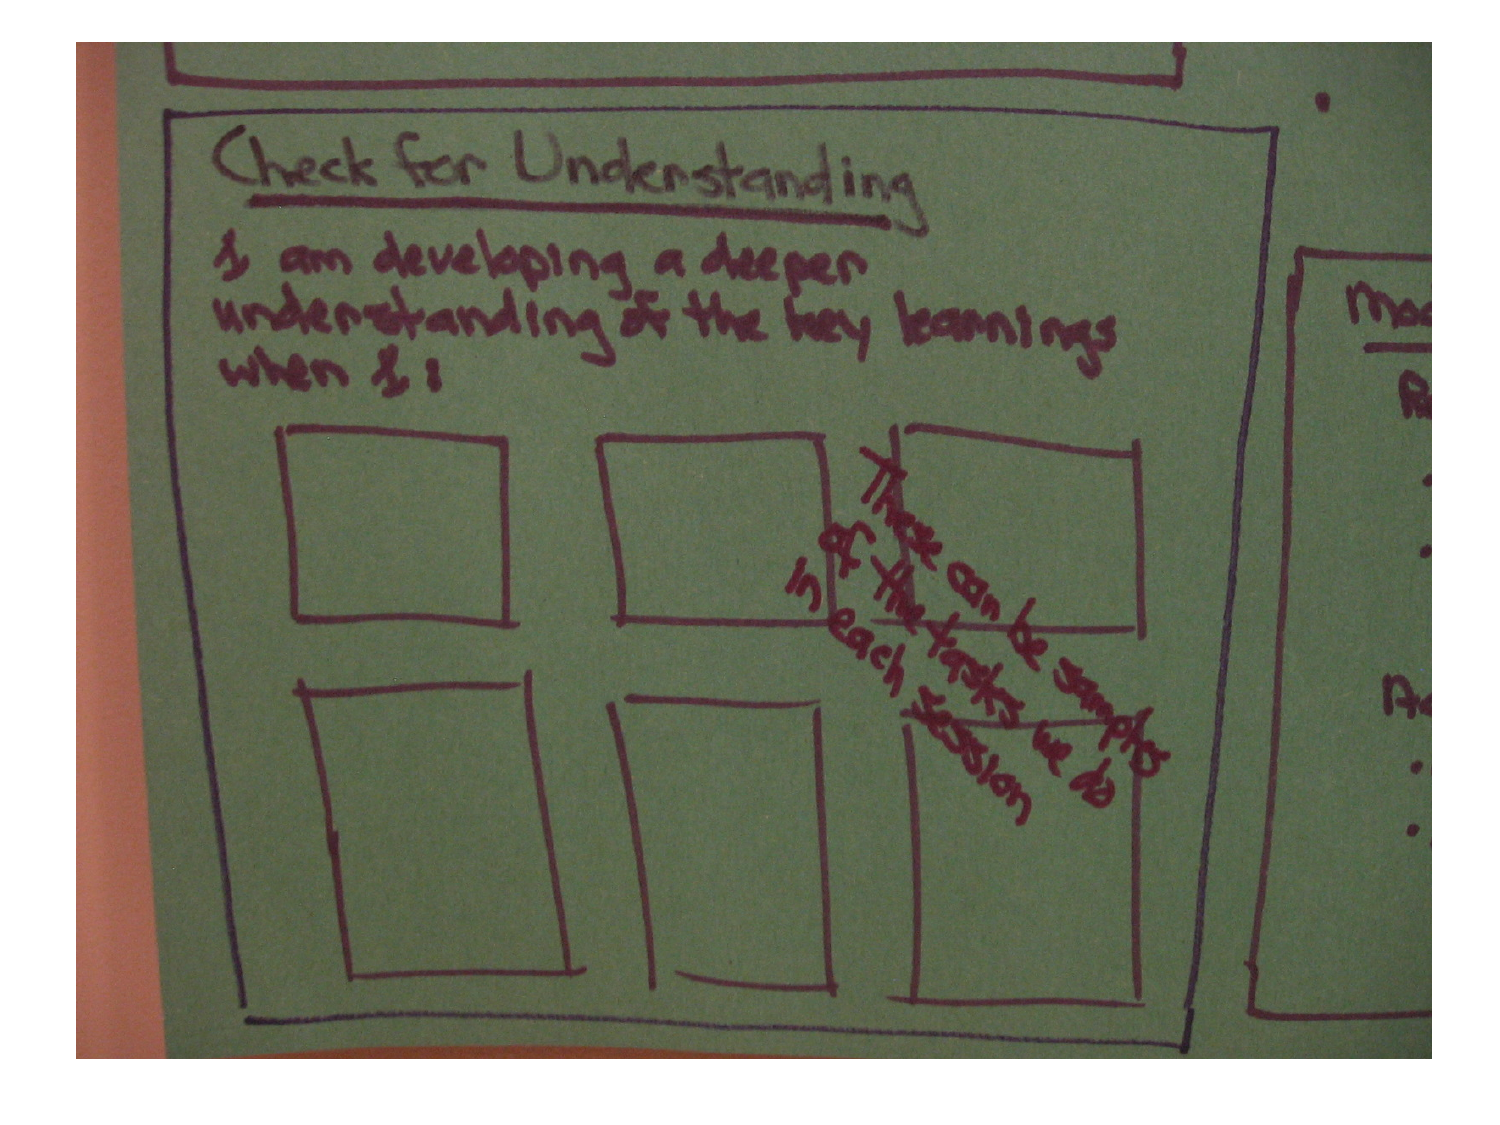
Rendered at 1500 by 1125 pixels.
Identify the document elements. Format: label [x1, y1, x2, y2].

list [76, 42, 1432, 1059]
